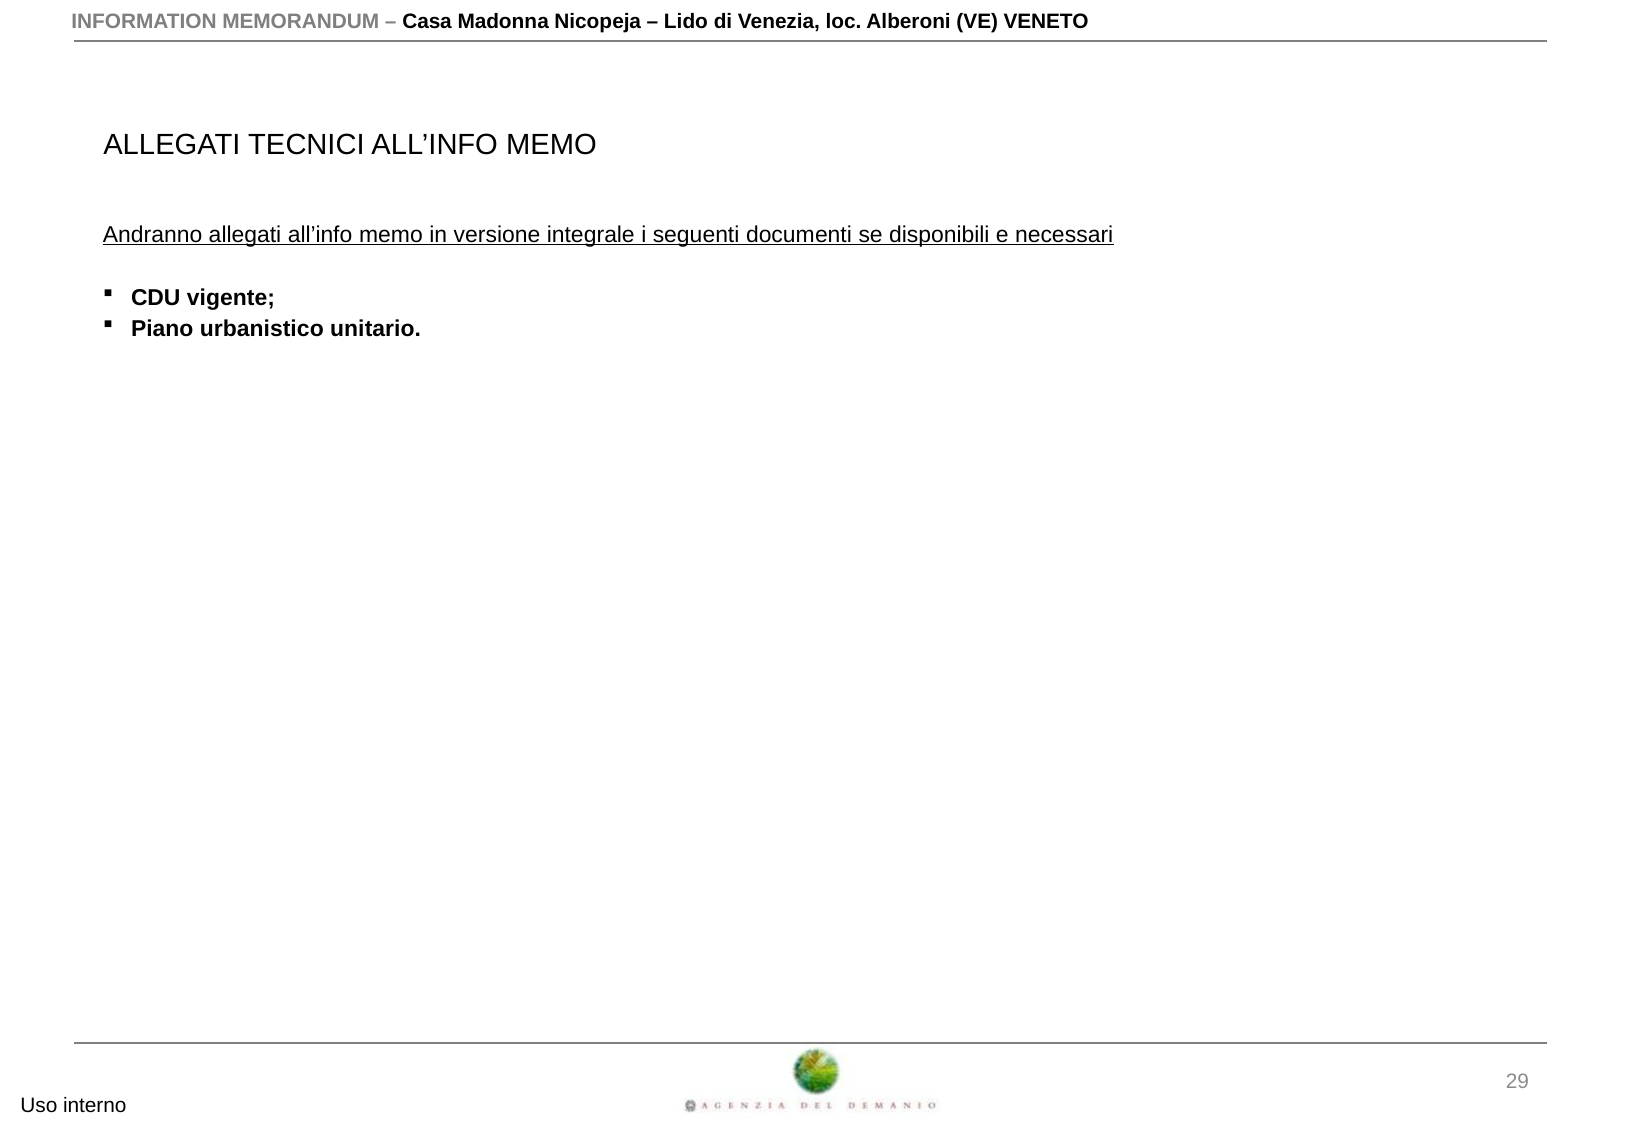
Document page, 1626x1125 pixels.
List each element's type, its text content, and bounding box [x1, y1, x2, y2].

text_box Andranno allegati all’info memo in versione integrale i seguenti documenti se disponibili e necessari CDU vigente; Piano urbanistico unitario. [88, 177, 1542, 349]
text_box ALLEGATI TECNICI ALL’INFO MEMO [88, 118, 1515, 168]
slide_number 29 [1164, 1049, 1544, 1110]
picture [676, 1044, 944, 1118]
